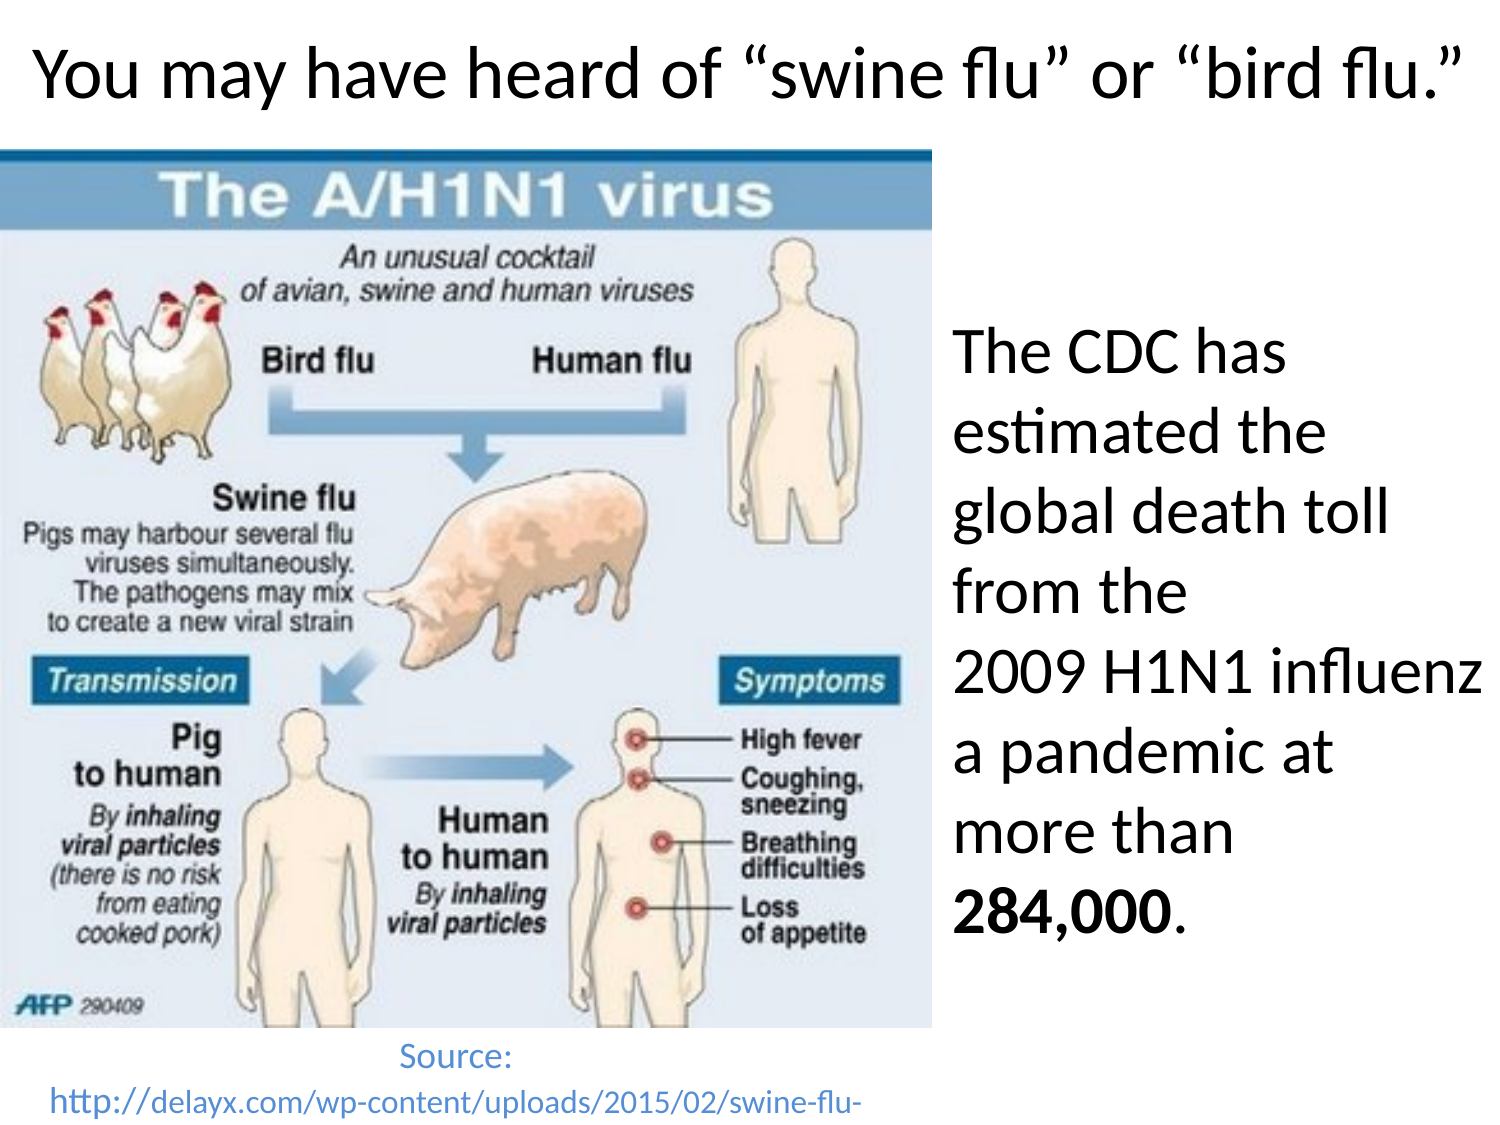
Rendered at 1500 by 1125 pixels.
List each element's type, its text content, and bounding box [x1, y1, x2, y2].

text_box Source: http://delayx.com/wp-content/uploads/2015/02/swine-flu-treatment.jpg [0, 1035, 913, 1125]
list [0, 149, 932, 1028]
text_box The CDC has estimated the global death toll from the 2009 H1N1 influenza pandemic at more than 284,000. [937, 299, 1500, 1035]
title You may have heard of “swine flu” or “bird flu.” [0, 0, 1500, 138]
